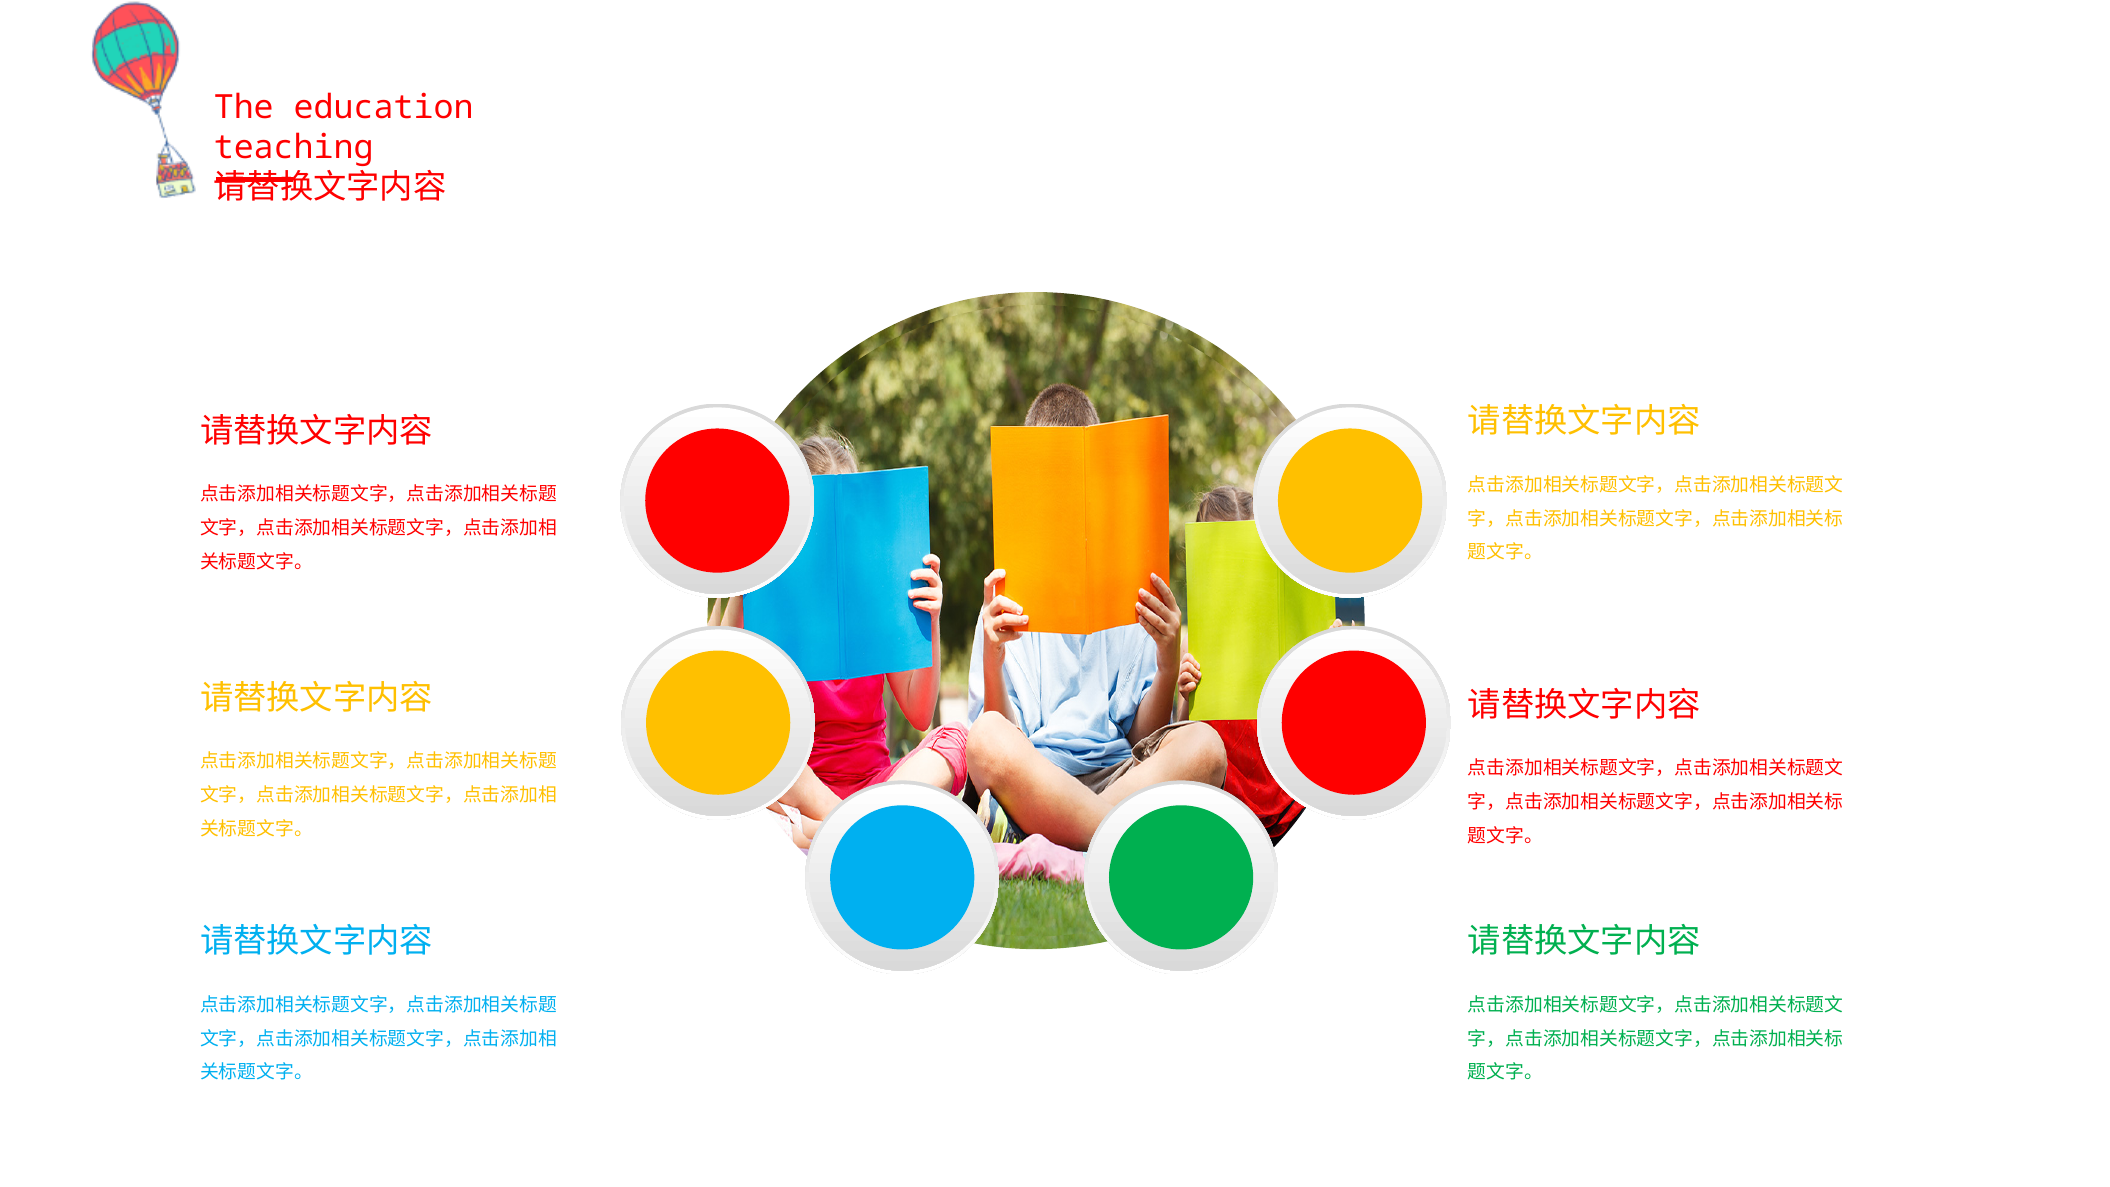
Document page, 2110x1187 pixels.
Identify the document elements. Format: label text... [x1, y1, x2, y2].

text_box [620, 403, 815, 598]
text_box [707, 292, 1365, 950]
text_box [185, 912, 590, 1092]
picture [88, 0, 199, 201]
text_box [185, 668, 585, 848]
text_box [185, 401, 590, 581]
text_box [1256, 625, 1451, 820]
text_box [1453, 912, 1858, 1092]
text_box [1453, 391, 1858, 572]
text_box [1253, 403, 1448, 598]
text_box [1453, 675, 1858, 855]
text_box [621, 625, 816, 820]
text_box The education teaching 请替换文字内容 [192, 74, 542, 216]
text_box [1084, 780, 1279, 975]
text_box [805, 780, 1000, 975]
